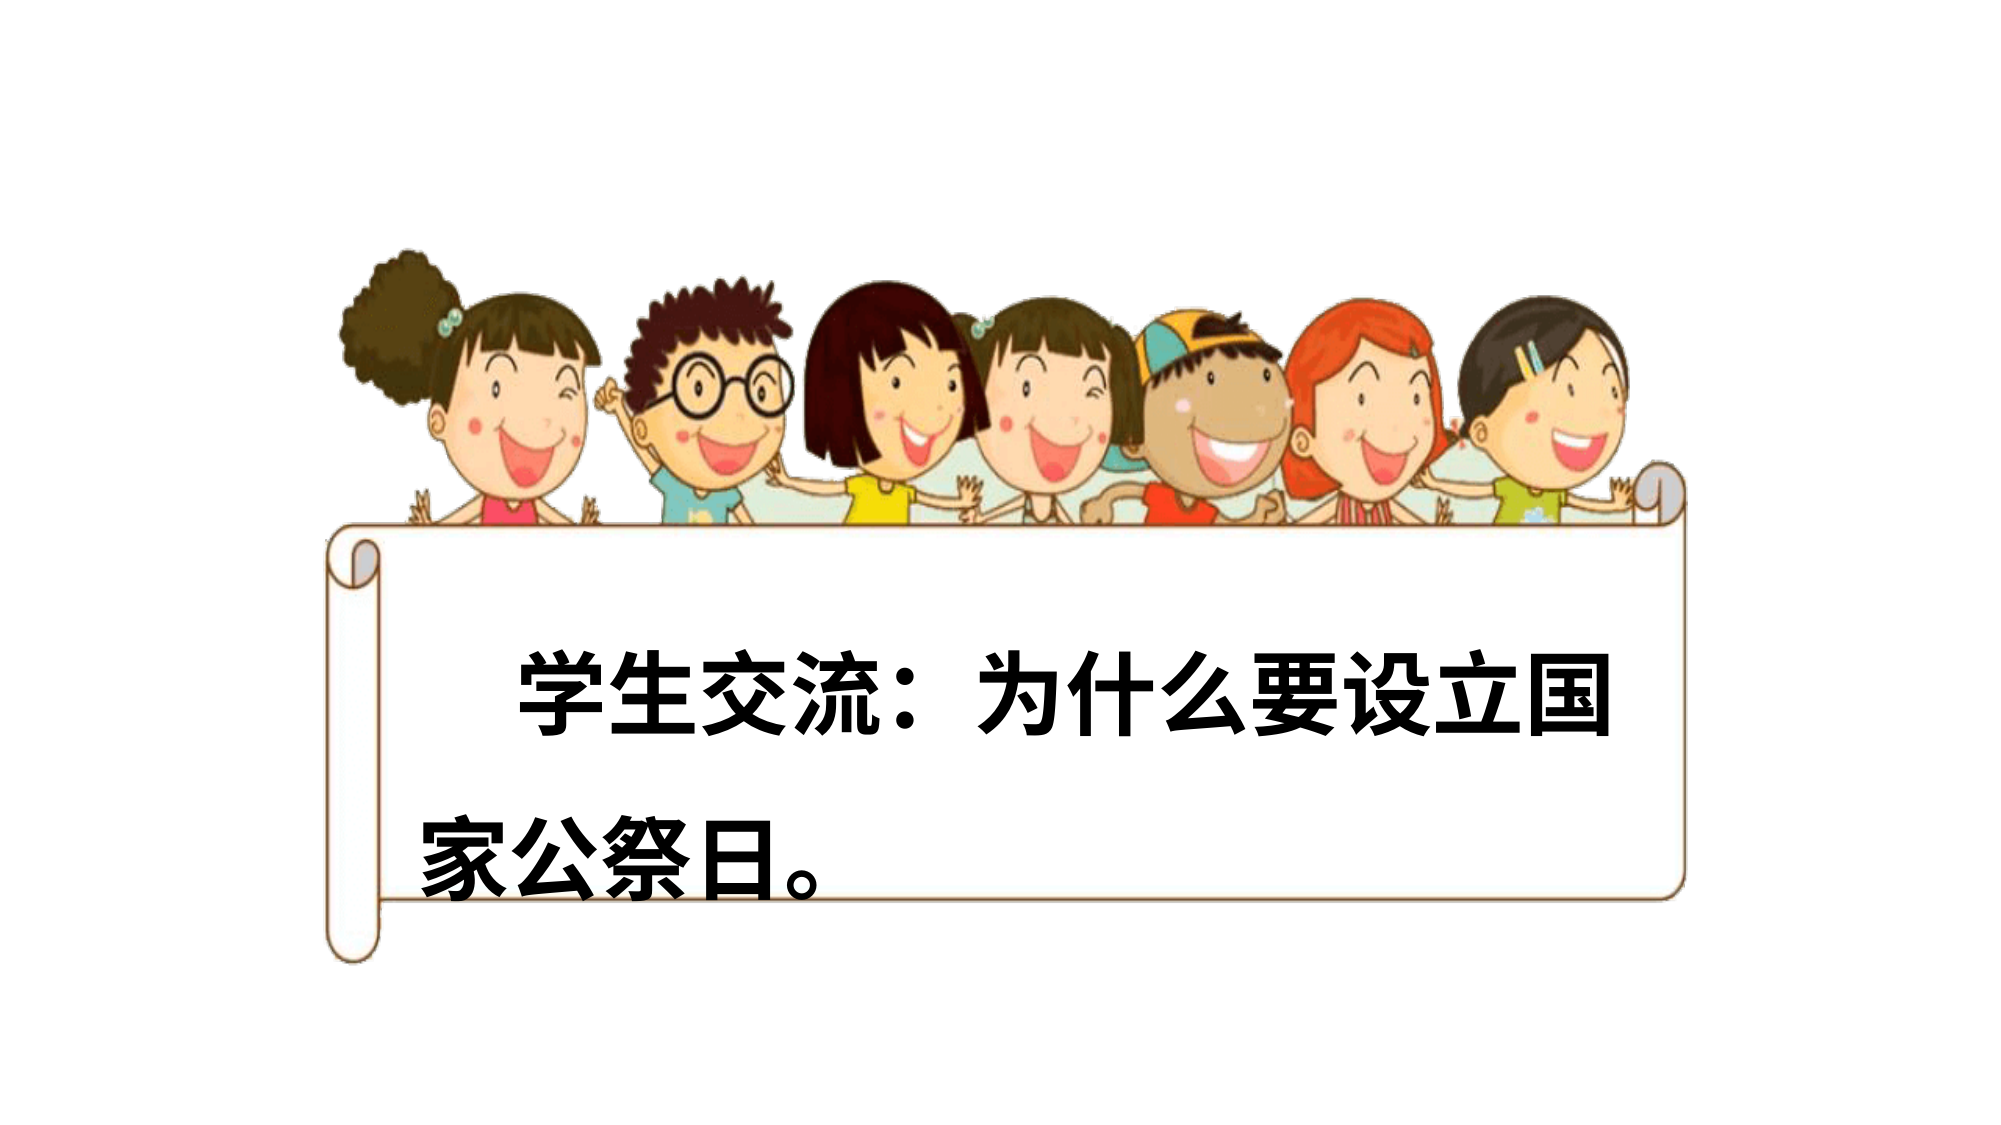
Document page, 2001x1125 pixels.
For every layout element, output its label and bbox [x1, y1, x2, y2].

picture [249, 175, 1716, 1043]
